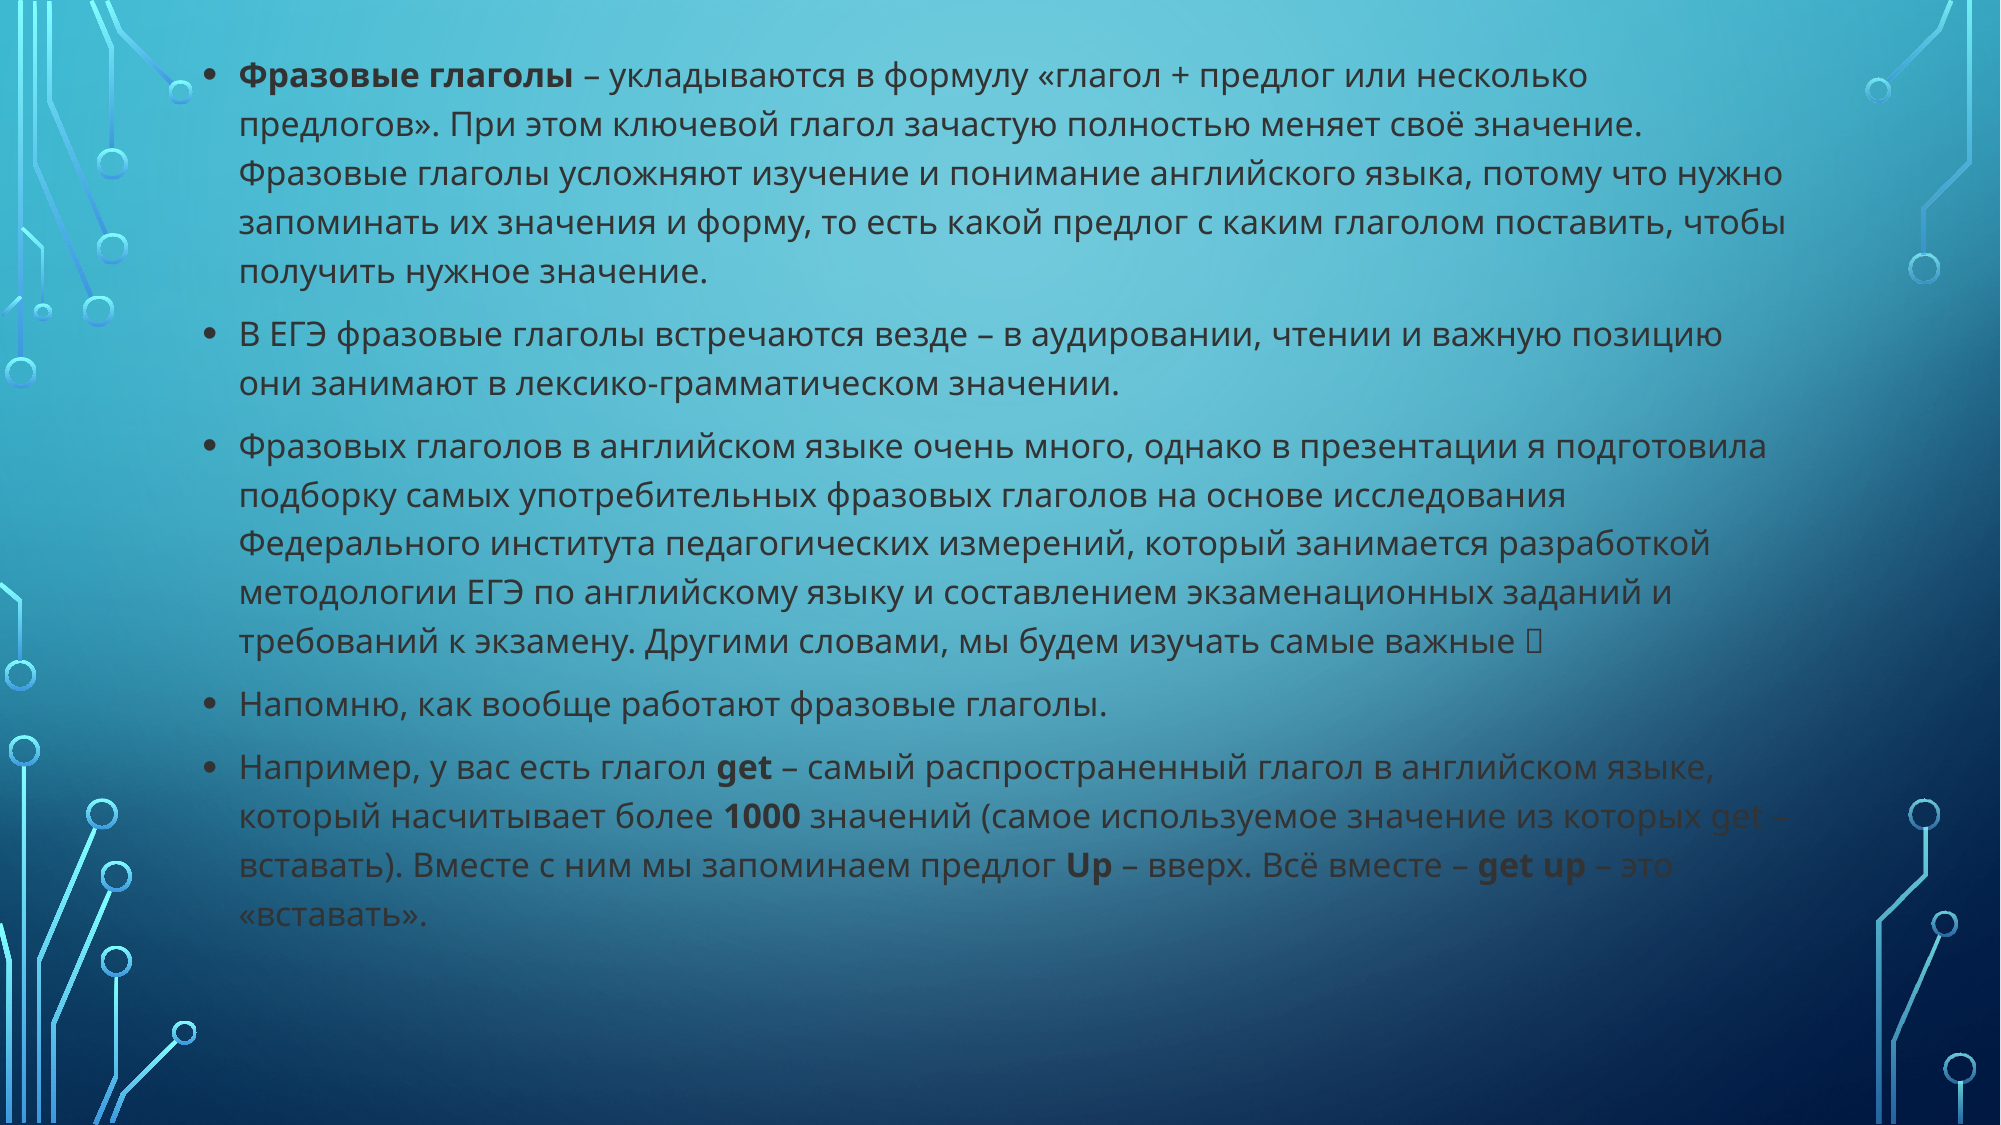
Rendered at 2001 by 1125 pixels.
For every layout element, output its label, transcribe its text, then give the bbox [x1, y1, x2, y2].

list Фразовые глаголы – укладываются в формулу «глагол + предлог или несколько предлогов». При этом ключевой глагол зачастую полностью меняет своё значение. Фразовые глаголы усложняют изучение и понимание английского языка, потому что нужно запоминать их значения и форму, то есть какой предлог с каким глаголом поставить, чтобы получить нужное значение. В ЕГЭ фразовые глаголы встречаются везде – в аудировании, чтении и важную позицию они занимают в лексико-грамматическом значении. Фразовых глаголов в английском языке очень много, однако в презентации я подготовила подборку самых употребительных фразовых глаголов на основе исследования Федерального института педагогических измерений, который занимается разработкой методологии ЕГЭ по английскому языку и составлением экзаменационных заданий и требований к экзамену. Другими словами, мы будем изучать самые важные 🙂 Напомню, как вообще работают фразовые глаголы. Например, у вас есть глагол get – самый распространенный глагол в английском языке, который насчитывает более 1000 значений (самое используемое значение из которых get – вставать). Вместе с ним мы запоминаем предлог Up – вверх. Всё вместе – get up – это «вставать». [187, 37, 1813, 950]
